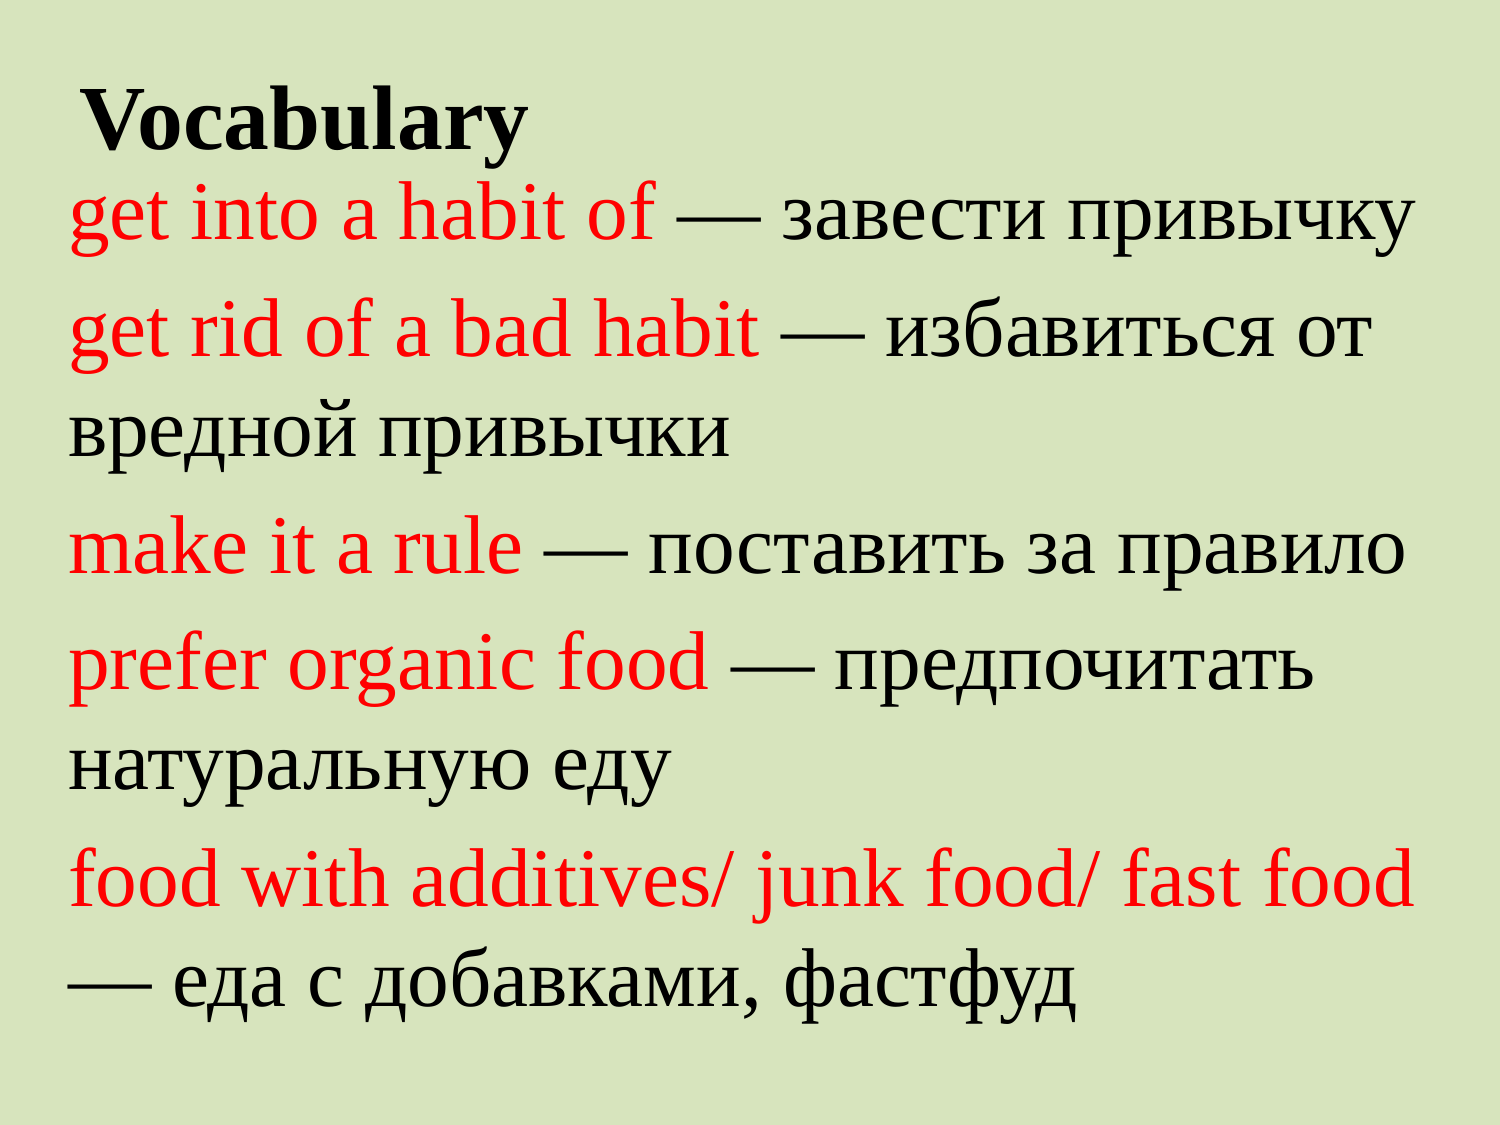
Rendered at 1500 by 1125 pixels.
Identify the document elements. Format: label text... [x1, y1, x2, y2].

subtitle get into a habit of — завести привычку get rid of a bad habit — избавиться от вредной привычки make it a rule — поставить за правило prefer organic food — предпочитать натуральную еду food with additives/ junk food/ fast food — еда с добавками, фастфуд [53, 149, 1471, 1035]
text_box Vocabulary [41, 19, 569, 207]
